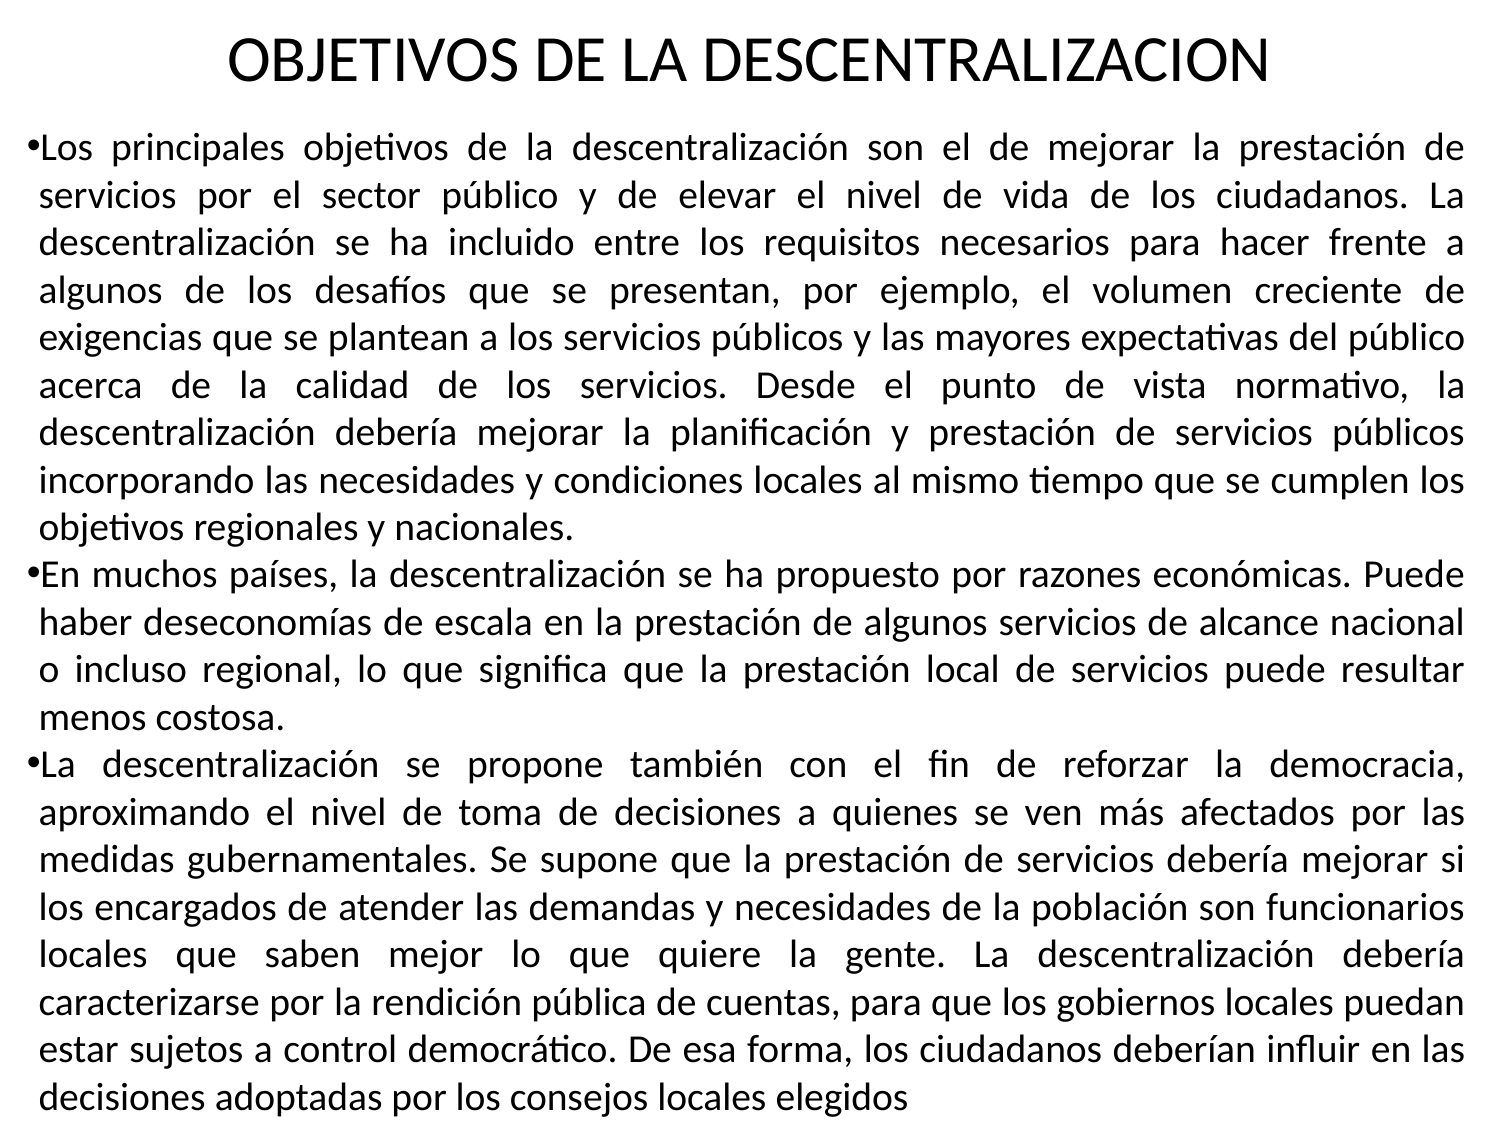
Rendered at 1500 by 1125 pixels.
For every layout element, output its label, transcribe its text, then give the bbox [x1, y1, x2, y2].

title OBJETIVOS DE LA DESCENTRALIZACION [75, 7, 1425, 102]
list Los principales objetivos de la descentralización son el de mejorar la prestación de servicios por el sector público y de elevar el nivel de vida de los ciudadanos. La descentralización se ha incluido entre los requisitos necesarios para hacer frente a algunos de los desafíos que se presentan, por ejemplo, el volumen creciente de exigencias que se plantean a los servicios públicos y las mayores expectativas del público acerca de la calidad de los servicios. Desde el punto de vista normativo, la descentralización debería mejorar la planificación y prestación de servicios públicos incorporando las necesidades y condiciones locales al mismo tiempo que se cumplen los objetivos regionales y nacionales. En muchos países, la descentralización se ha propuesto por razones económicas. Puede haber deseconomías de escala en la prestación de algunos servicios de alcance nacional o incluso regional, lo que significa que la prestación local de servicios puede resultar menos costosa. La descentralización se propone también con el fin de reforzar la democracia, aproximando el nivel de toma de decisiones a quienes se ven más afectados por las medidas gubernamentales. Se supone que la prestación de servicios debería mejorar si los encargados de atender las demandas y necesidades de la población son funcionarios locales que saben mejor lo que quiere la gente. La descentralización debería caracterizarse por la rendición pública de cuentas, para que los gobiernos locales puedan estar sujetos a control democrático. De esa forma, los ciudadanos deberían influir en las decisiones adoptadas por los consejos locales elegidos [11, 113, 1483, 1125]
